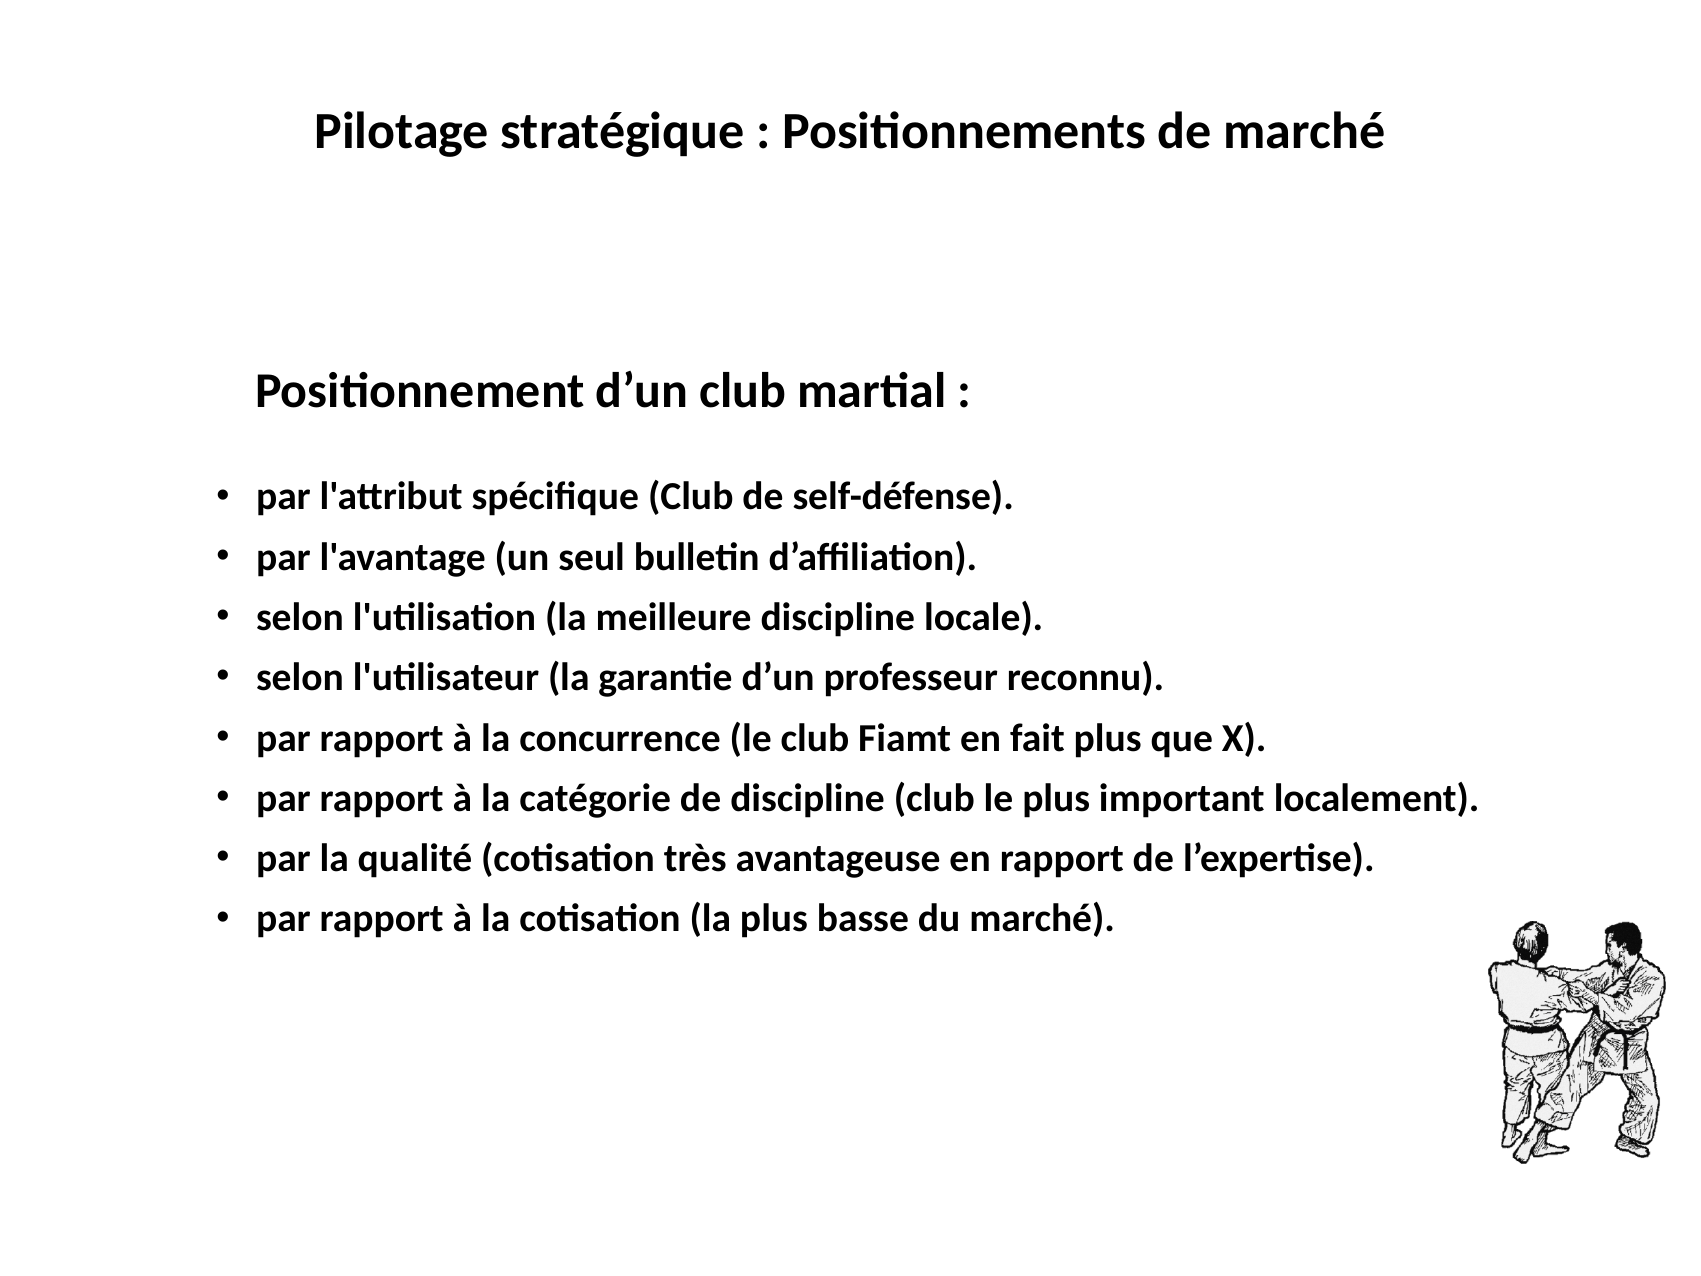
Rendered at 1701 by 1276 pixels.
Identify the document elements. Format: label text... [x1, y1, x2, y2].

text_box par l'attribut spécifique (Club de self-défense). par l'avantage (un seul bulletin d’affiliation). selon l'utilisation (la meilleure discipline locale). selon l'utilisateur (la garantie d’un professeur reconnu). par rapport à la concurrence (le club Fiamt en fait plus que X). par rapport à la catégorie de discipline (club le plus important localement). par la qualité (cotisation très avantageuse en rapport de l’expertise). par rapport à la cotisation (la plus basse du marché). [216, 463, 1571, 932]
text_box Positionnement d’un club martial : [240, 354, 987, 426]
text_box Pilotage stratégique : Positionnements de marché [0, 96, 1701, 172]
picture [1487, 920, 1666, 1165]
